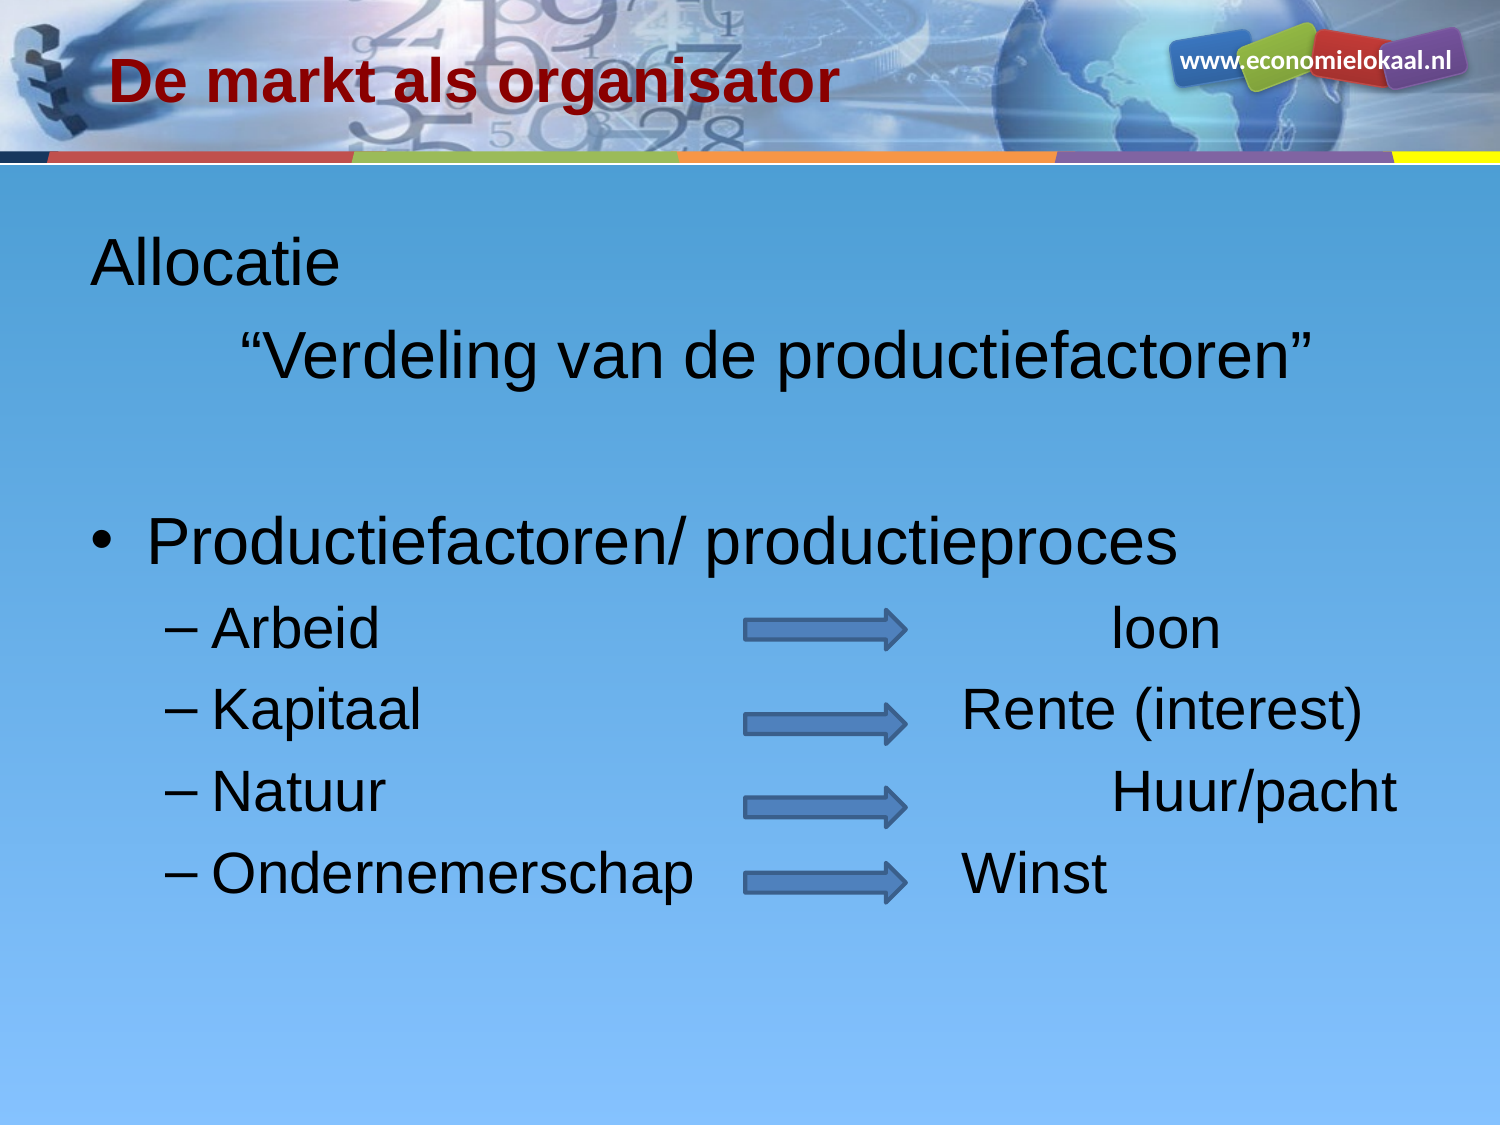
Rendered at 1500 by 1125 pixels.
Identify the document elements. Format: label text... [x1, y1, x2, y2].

text_box [743, 860, 908, 905]
text_box [743, 702, 908, 746]
picture [0, 0, 1500, 151]
text_box [743, 785, 908, 830]
text_box [743, 607, 908, 652]
title De markt als organisator [93, 34, 1121, 120]
list Allocatie “Verdeling van de productiefactoren” Productiefactoren/ productieproces Arbeid loon Kapitaal Rente (interest) Natuur Huur/pacht Ondernemerschap Winst [74, 210, 1426, 1055]
